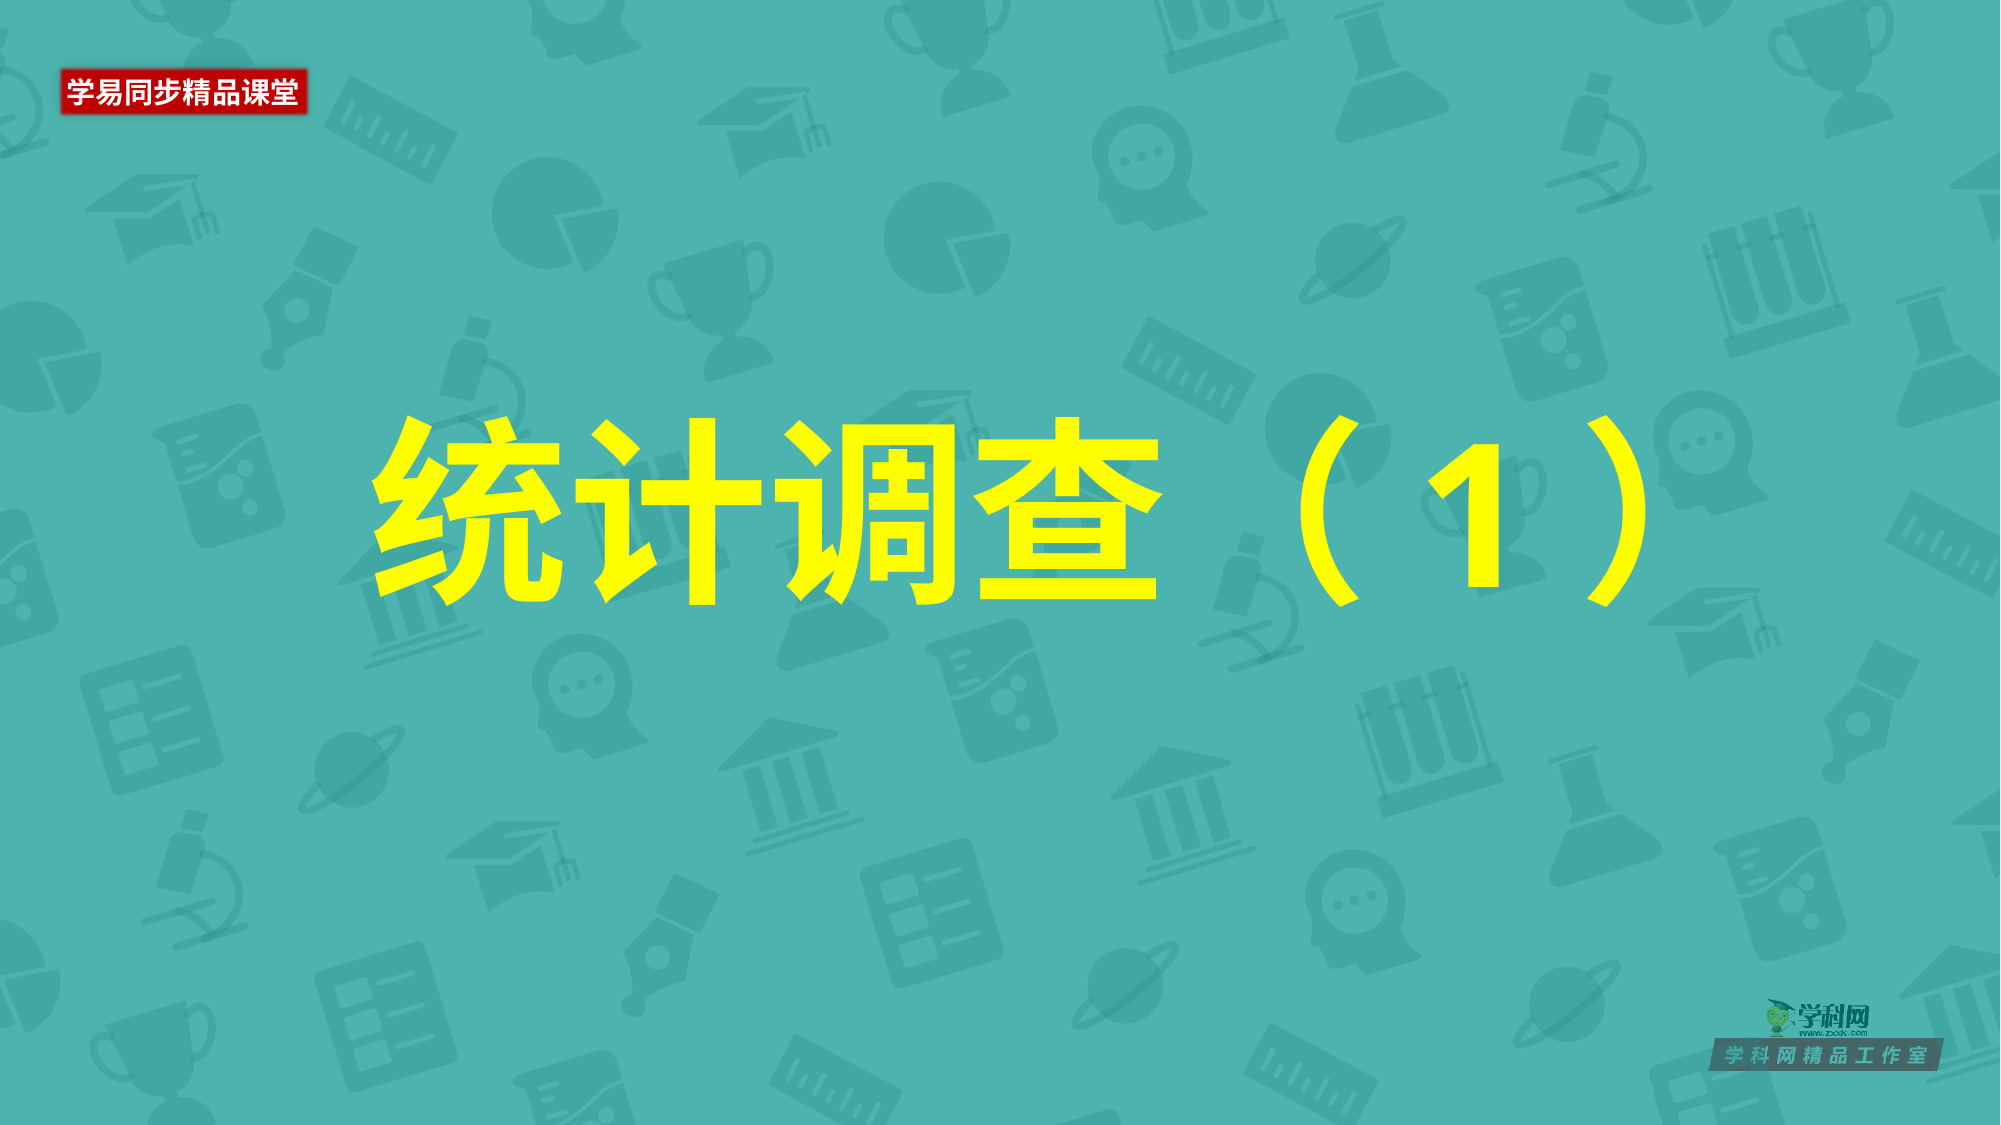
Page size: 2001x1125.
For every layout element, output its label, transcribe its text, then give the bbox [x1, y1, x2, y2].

text_box 统计调查（1） [59, 379, 2000, 635]
picture [0, 0, 2001, 1125]
text_box 学易同步精品课堂 [63, 71, 305, 112]
